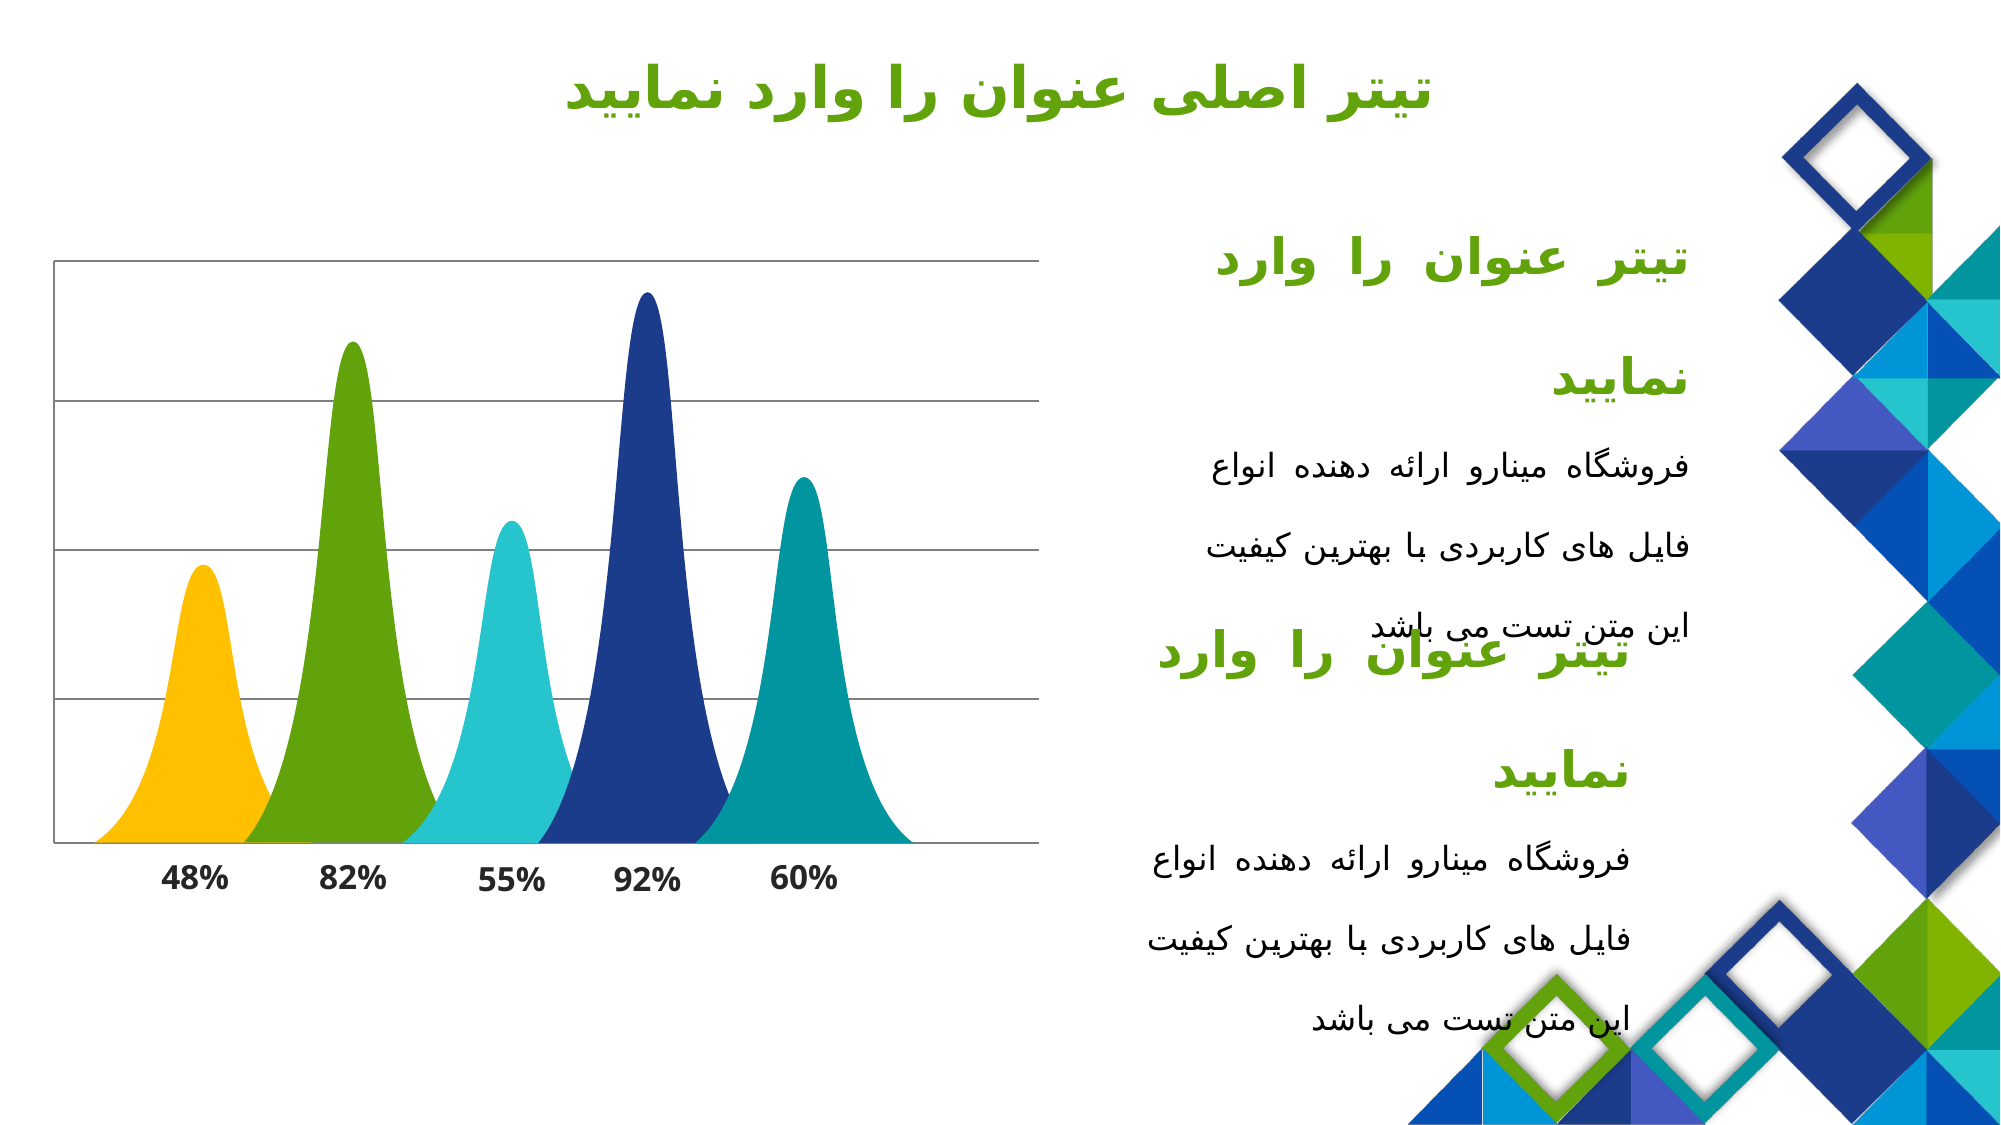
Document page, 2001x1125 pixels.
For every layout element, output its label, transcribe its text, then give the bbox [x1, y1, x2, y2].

text_box تیتر اصلی عنوان را وارد نمایید [0, 42, 2000, 128]
text_box تیتر عنوان را وارد نمایید فروشگاه مینارو ارائه دهنده انواع فایل های کاربردی با بهترین کیفیت این متن تست می باشد [1189, 157, 1706, 652]
picture [1408, 79, 2001, 1125]
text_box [53, 261, 1040, 898]
text_box تیتر عنوان را وارد نمایید فروشگاه مینارو ارائه دهنده انواع فایل های کاربردی با بهترین کیفیت این متن تست می باشد [1130, 550, 1647, 1045]
